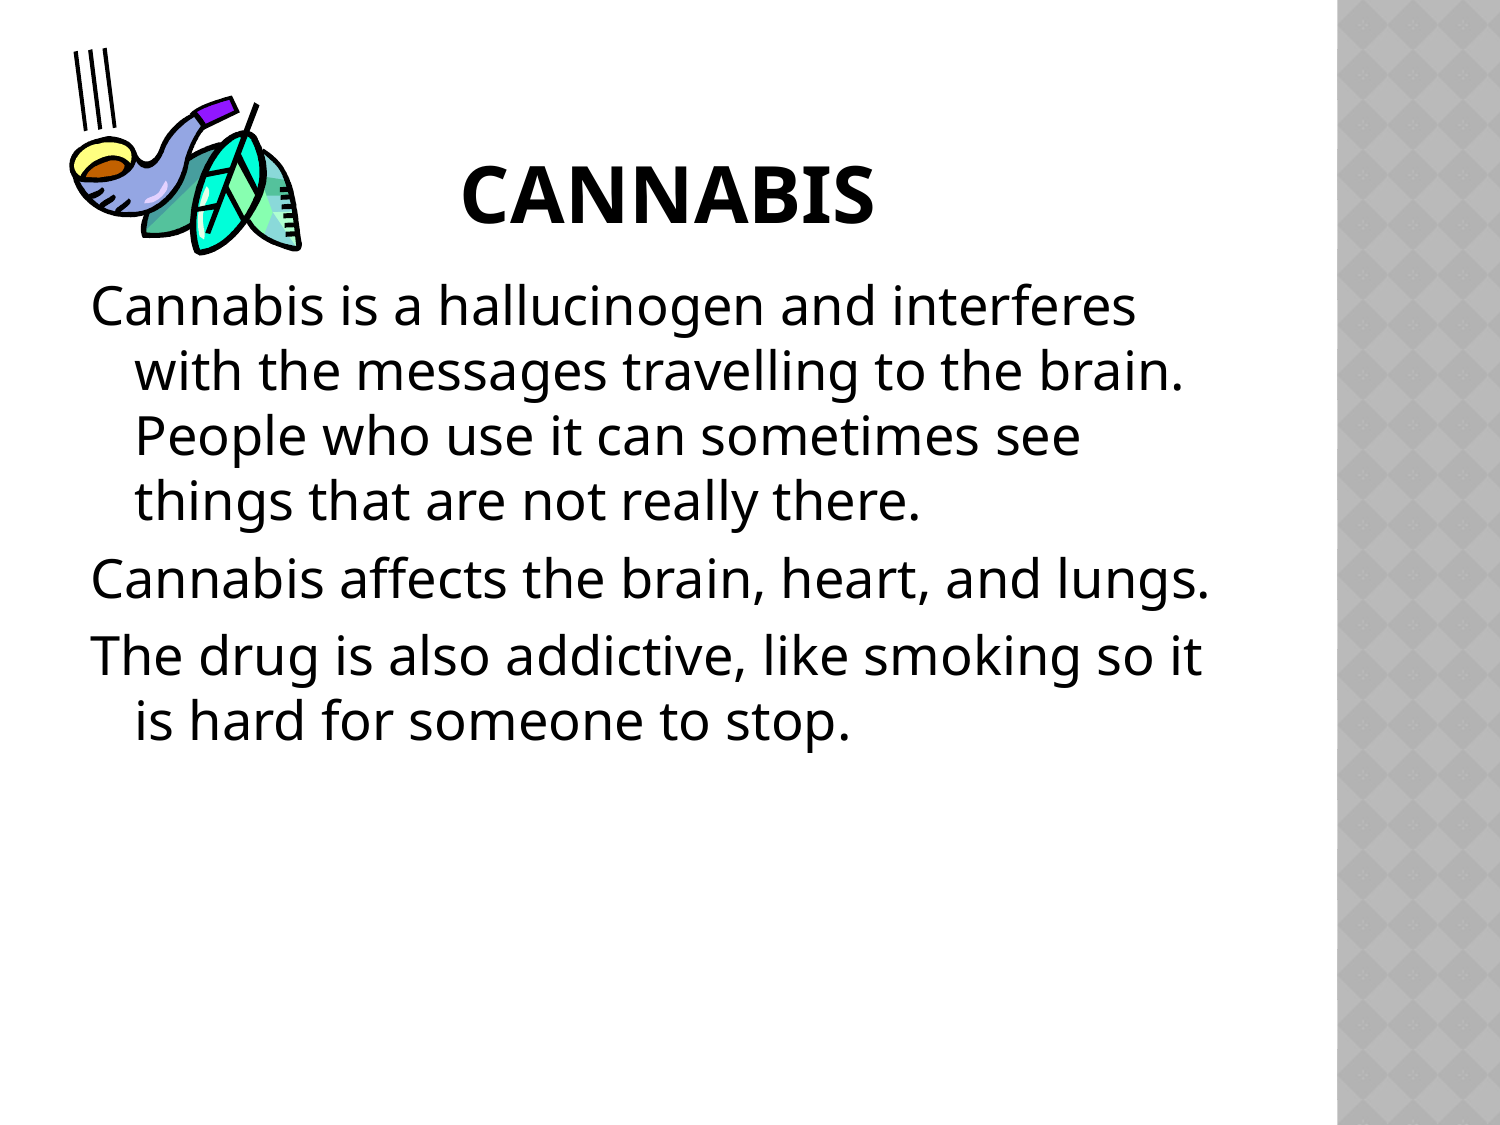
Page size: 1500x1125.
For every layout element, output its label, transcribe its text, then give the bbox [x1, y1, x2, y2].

picture [64, 42, 308, 262]
list Cannabis is a hallucinogen and interferes with the messages travelling to the brain. People who use it can sometimes see things that are not really there. Cannabis affects the brain, heart, and lungs. The drug is also addictive, like smoking so it is hard for someone to stop. [74, 263, 1263, 1060]
title Cannabis [313, 53, 1258, 240]
